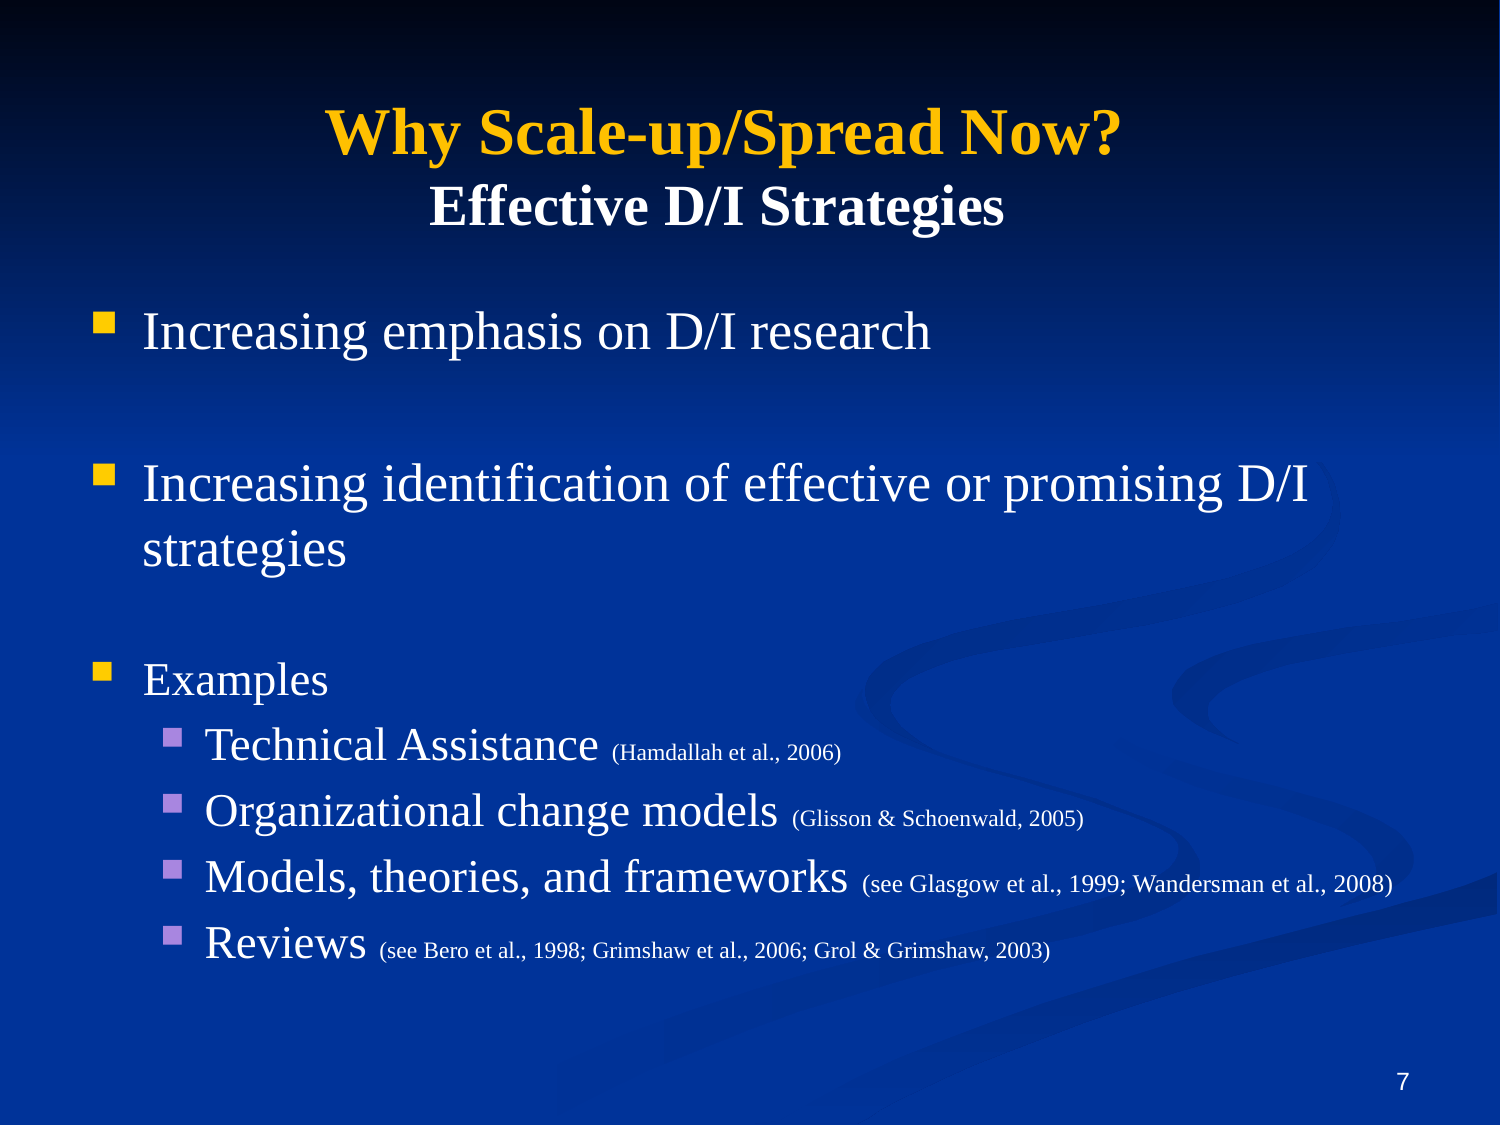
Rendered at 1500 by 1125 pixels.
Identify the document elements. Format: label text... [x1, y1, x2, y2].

list Increasing emphasis on D/I research Increasing identification of effective or promising D/I strategies Examples Technical Assistance (Hamdallah et al., 2006) Organizational change models (Glisson & Schoenwald, 2005) Models, theories, and frameworks (see Glasgow et al., 1999; Wandersman et al., 2008) Reviews (see Bero et al., 1998; Grimshaw et al., 2006; Grol & Grimshaw, 2003) [74, 287, 1426, 981]
title Why Scale-up/Spread Now? Effective D/I Strategies [37, 74, 1413, 251]
slide_number 7 [1074, 1024, 1426, 1104]
